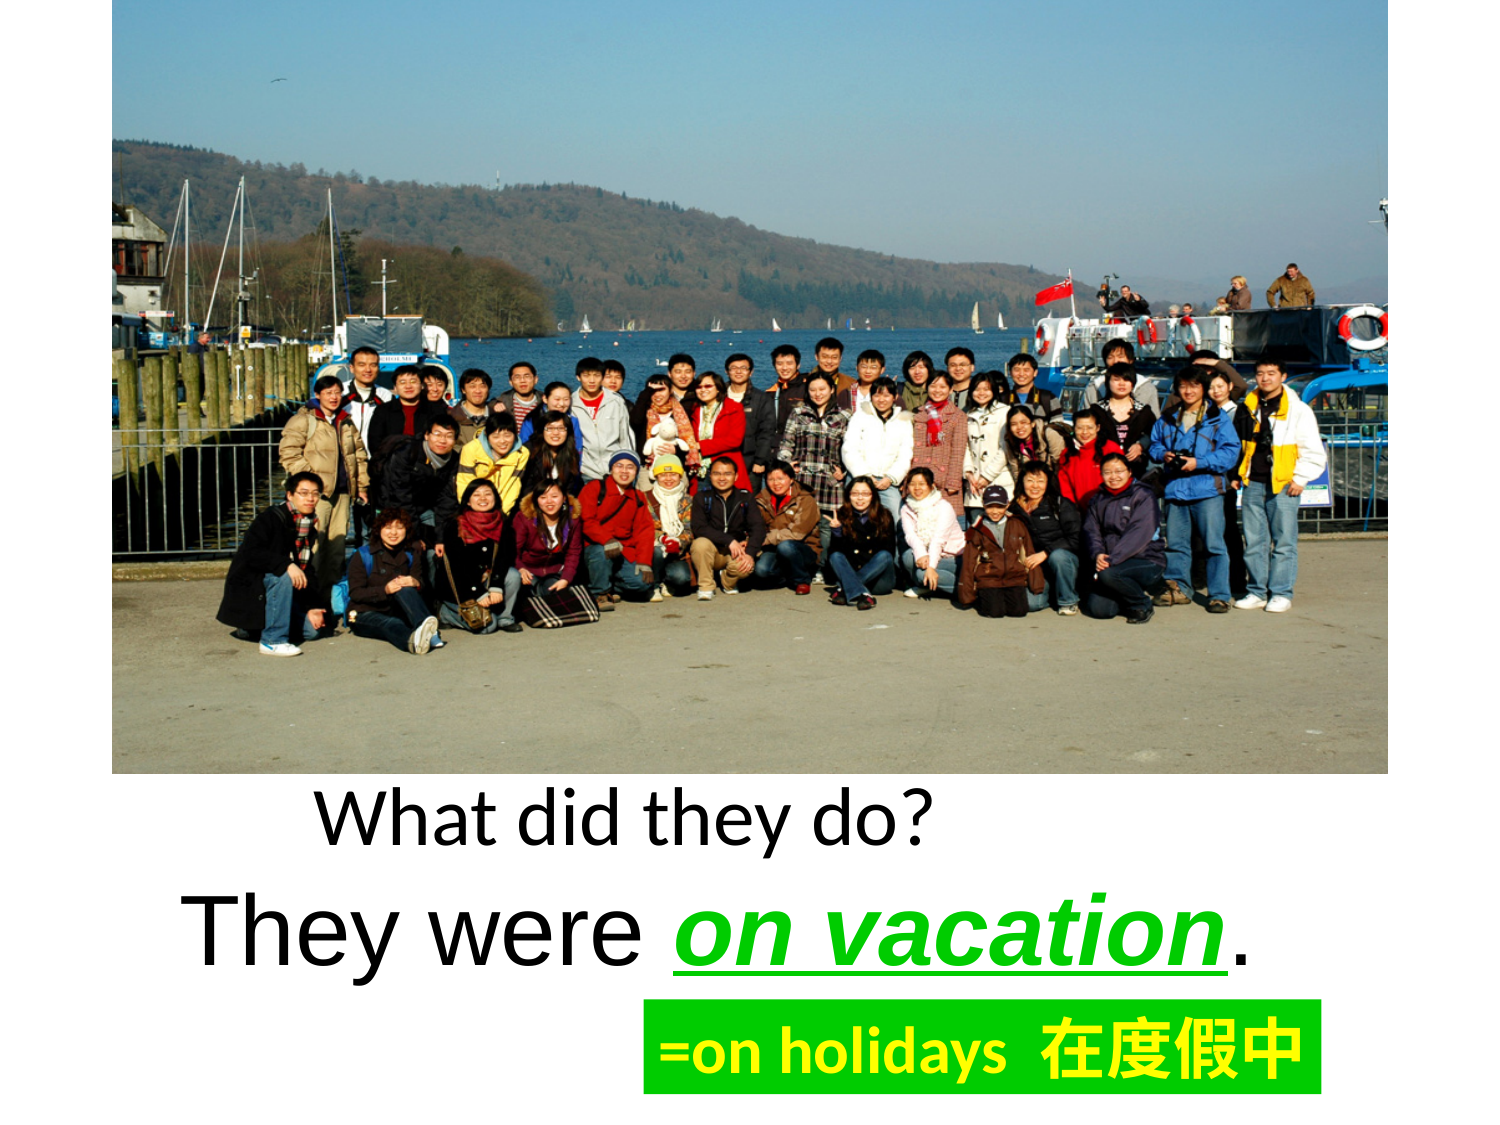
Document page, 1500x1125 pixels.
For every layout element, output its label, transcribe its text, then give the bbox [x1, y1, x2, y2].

picture [112, 0, 1388, 775]
picture [1374, 367, 1386, 372]
text_box =on holidays 在度假中 [643, 999, 1322, 1095]
text_box What did they do? [299, 783, 954, 857]
picture [1359, 370, 1369, 375]
text_box They were on vacation. [164, 857, 1271, 993]
